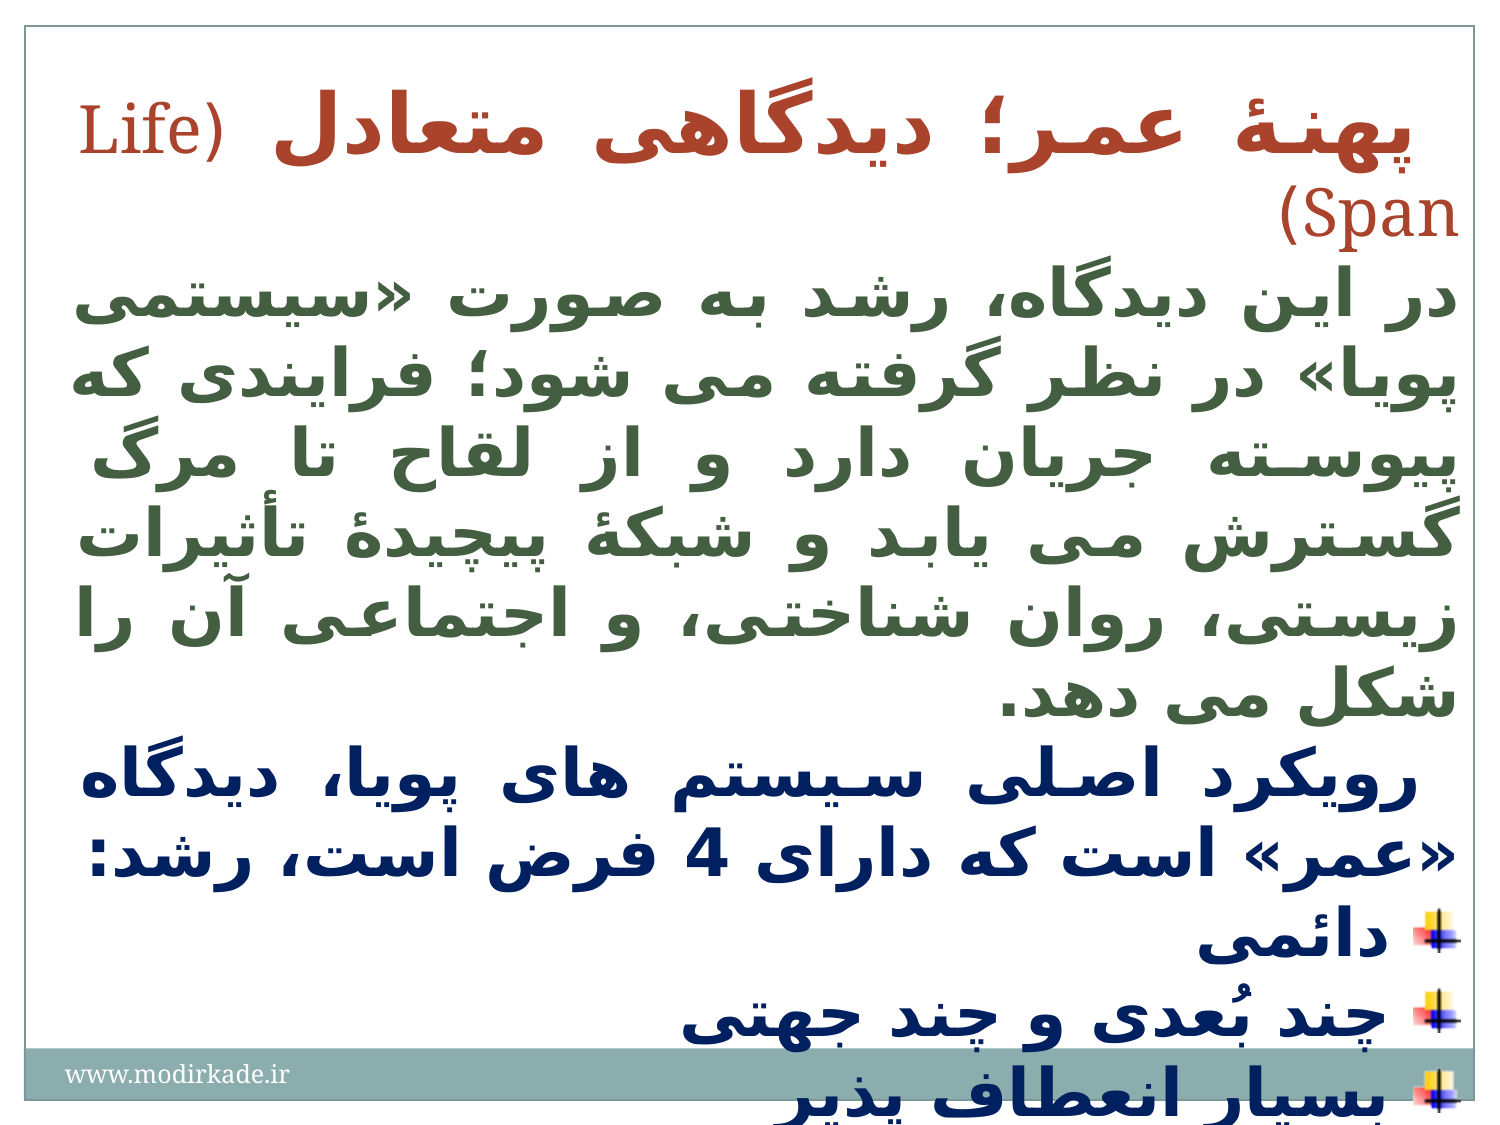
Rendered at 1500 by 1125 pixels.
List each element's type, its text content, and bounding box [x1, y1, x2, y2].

picture [1413, 906, 1461, 953]
picture [1413, 1066, 1461, 1113]
picture [1413, 986, 1461, 1033]
footer www.modirkade.ir [50, 1051, 638, 1112]
text_box پهنۀ عمر؛ دیدگاهی متعادل (Life Span) در این دیدگاه، رشد به صورت «سیستمی پویا» در نظر گرفته می شود؛ فرایندی که پیوسته جریان دارد و از لقاح تا مرگ گسترش می یابد و شبکۀ پیچیدۀ تأثیرات زیستی، روان شناختی، و اجتماعی آن را شکل می دهد. رویکرد اصلی سیستم های پویا، دیدگاه «عمر» است که دارای 4 فرض است، رشد: دائمی چند بُعدی و چند جهتی بسیار انعطاف پذیر چندین نیروی مؤثر، با هم بر آن تأثیر دارند.(ص 13) [49, 62, 1475, 1125]
